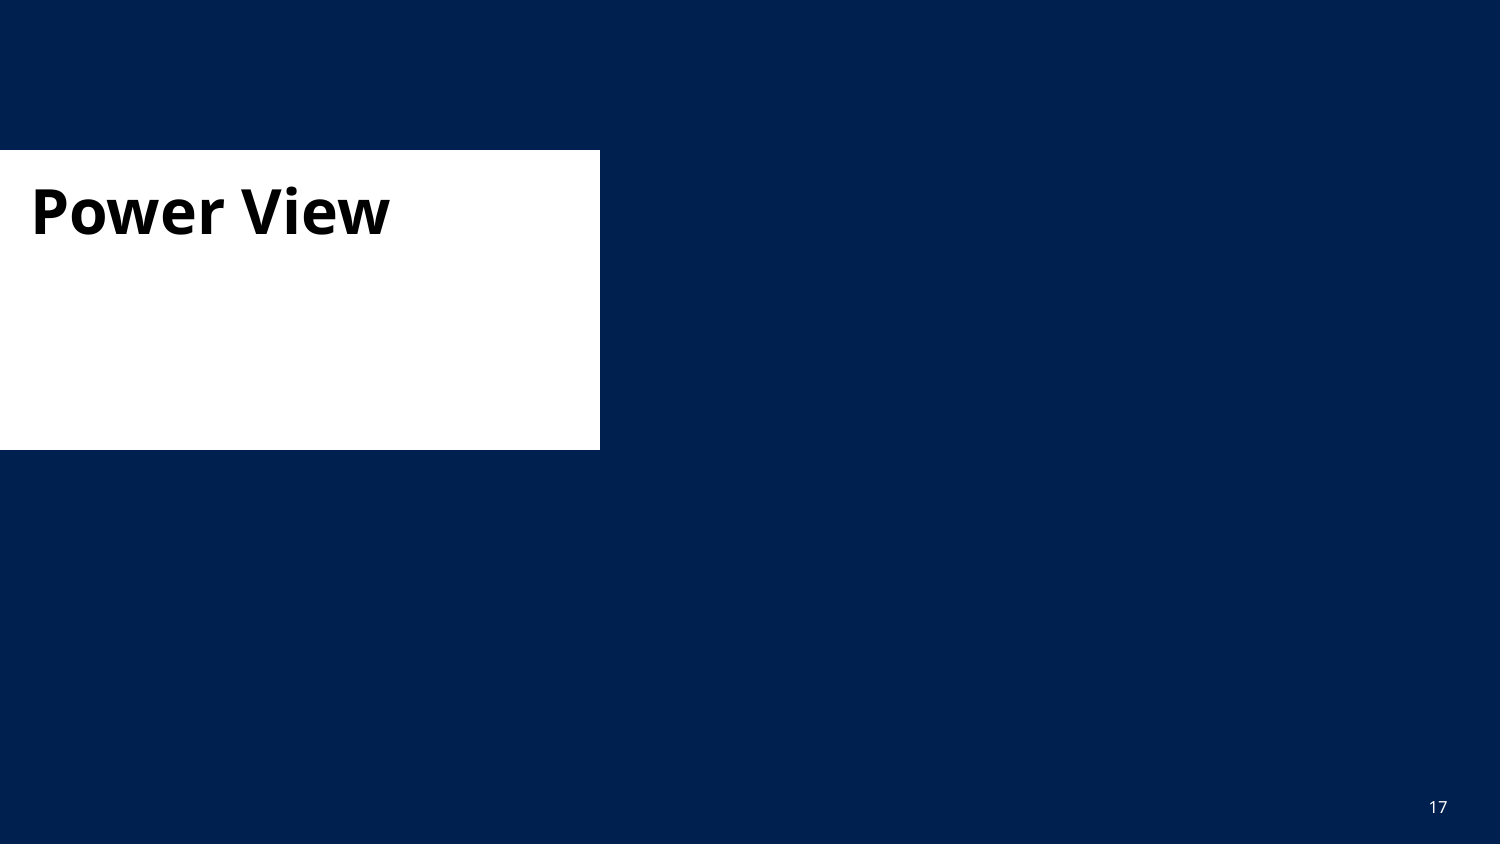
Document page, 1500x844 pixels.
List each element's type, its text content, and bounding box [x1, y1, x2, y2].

slide_number 17 [1112, 782, 1463, 827]
title Power View [0, 150, 600, 450]
